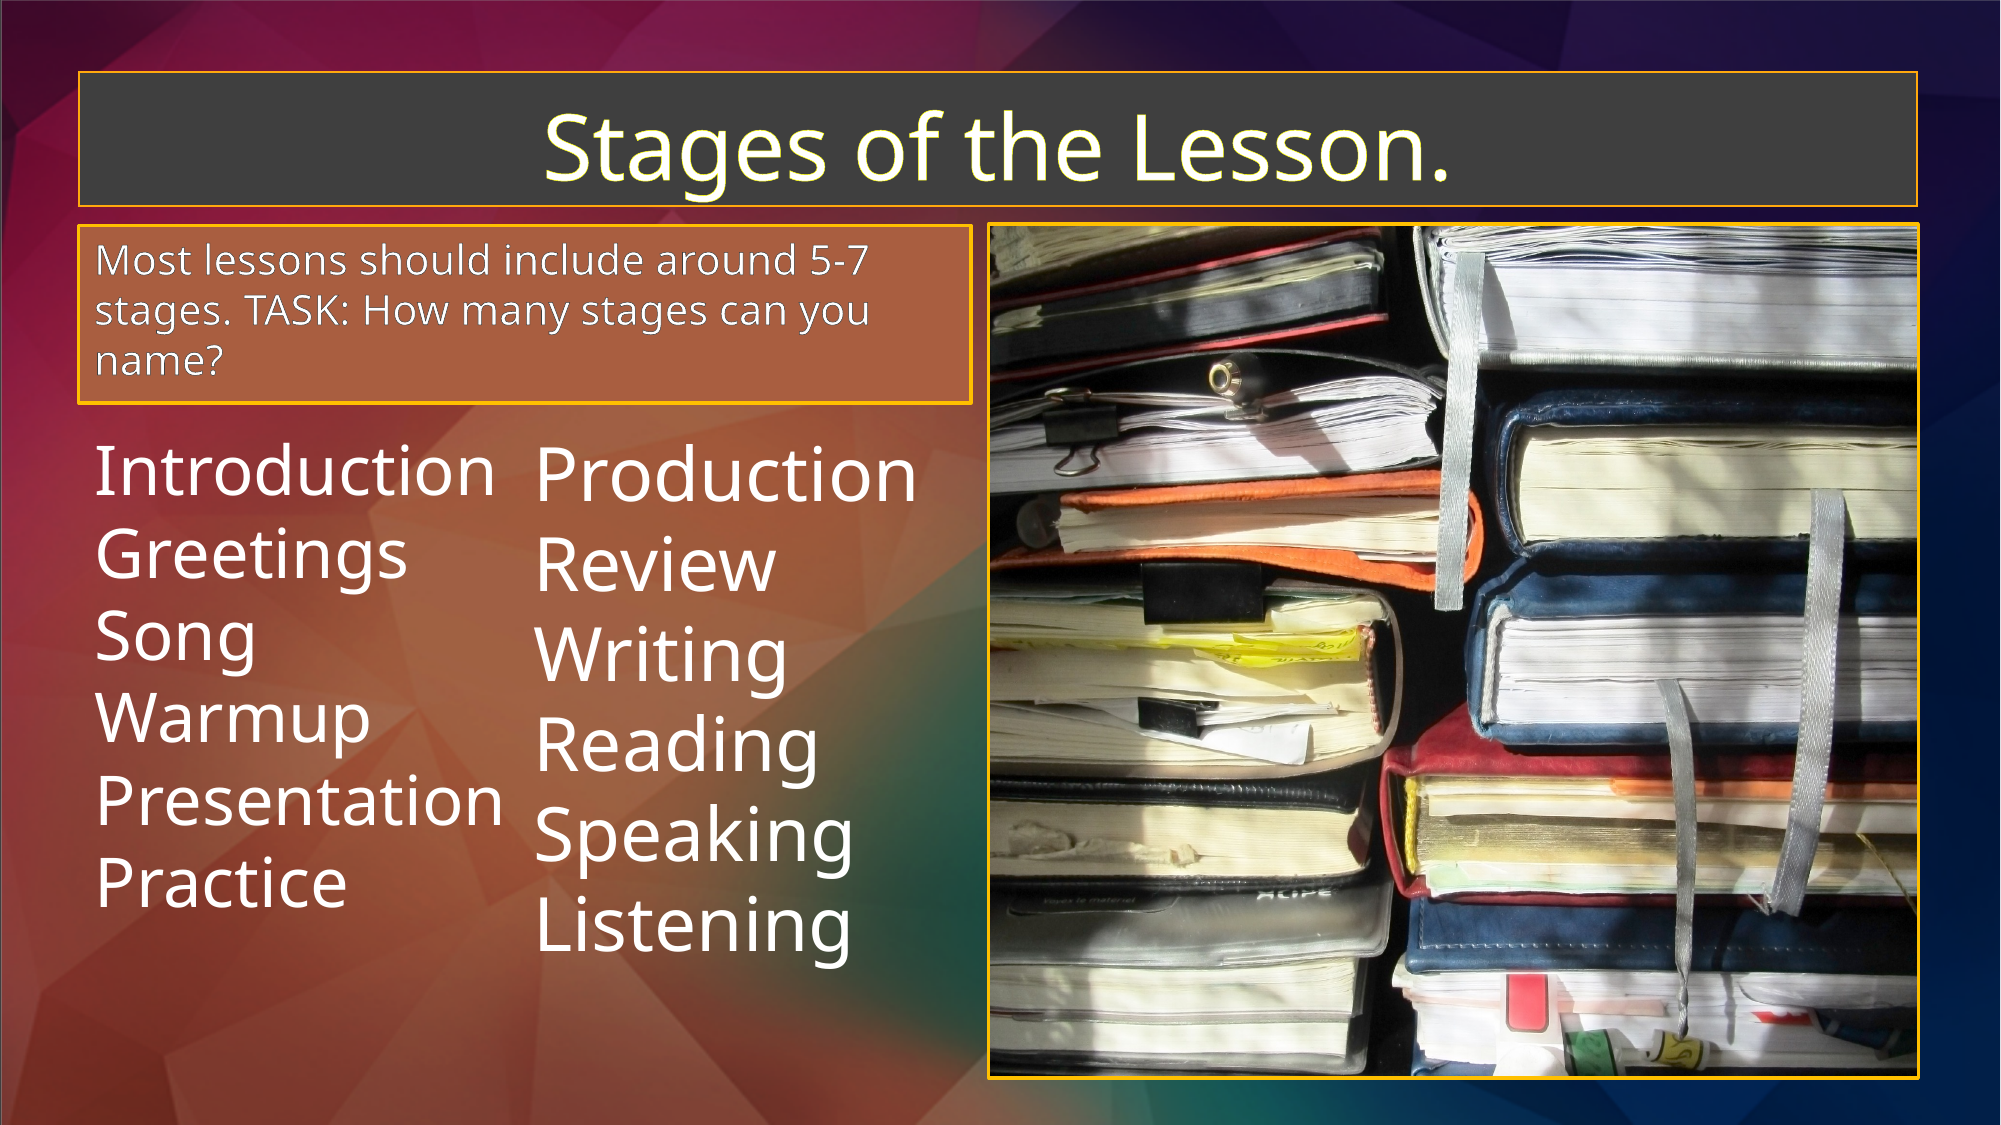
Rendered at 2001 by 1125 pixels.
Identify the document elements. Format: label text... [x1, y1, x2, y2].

text_box Introduction Greetings Song Warmup Presentation Practice [80, 419, 518, 1012]
text_box Most lessons should include around 5-7 stages. TASK: How many stages can you name? [78, 225, 972, 404]
text_box Stages of the Lesson. [78, 71, 1918, 207]
text_box Production Review Writing Reading Speaking Listening [518, 419, 972, 1065]
picture [3, 1, 2001, 1125]
